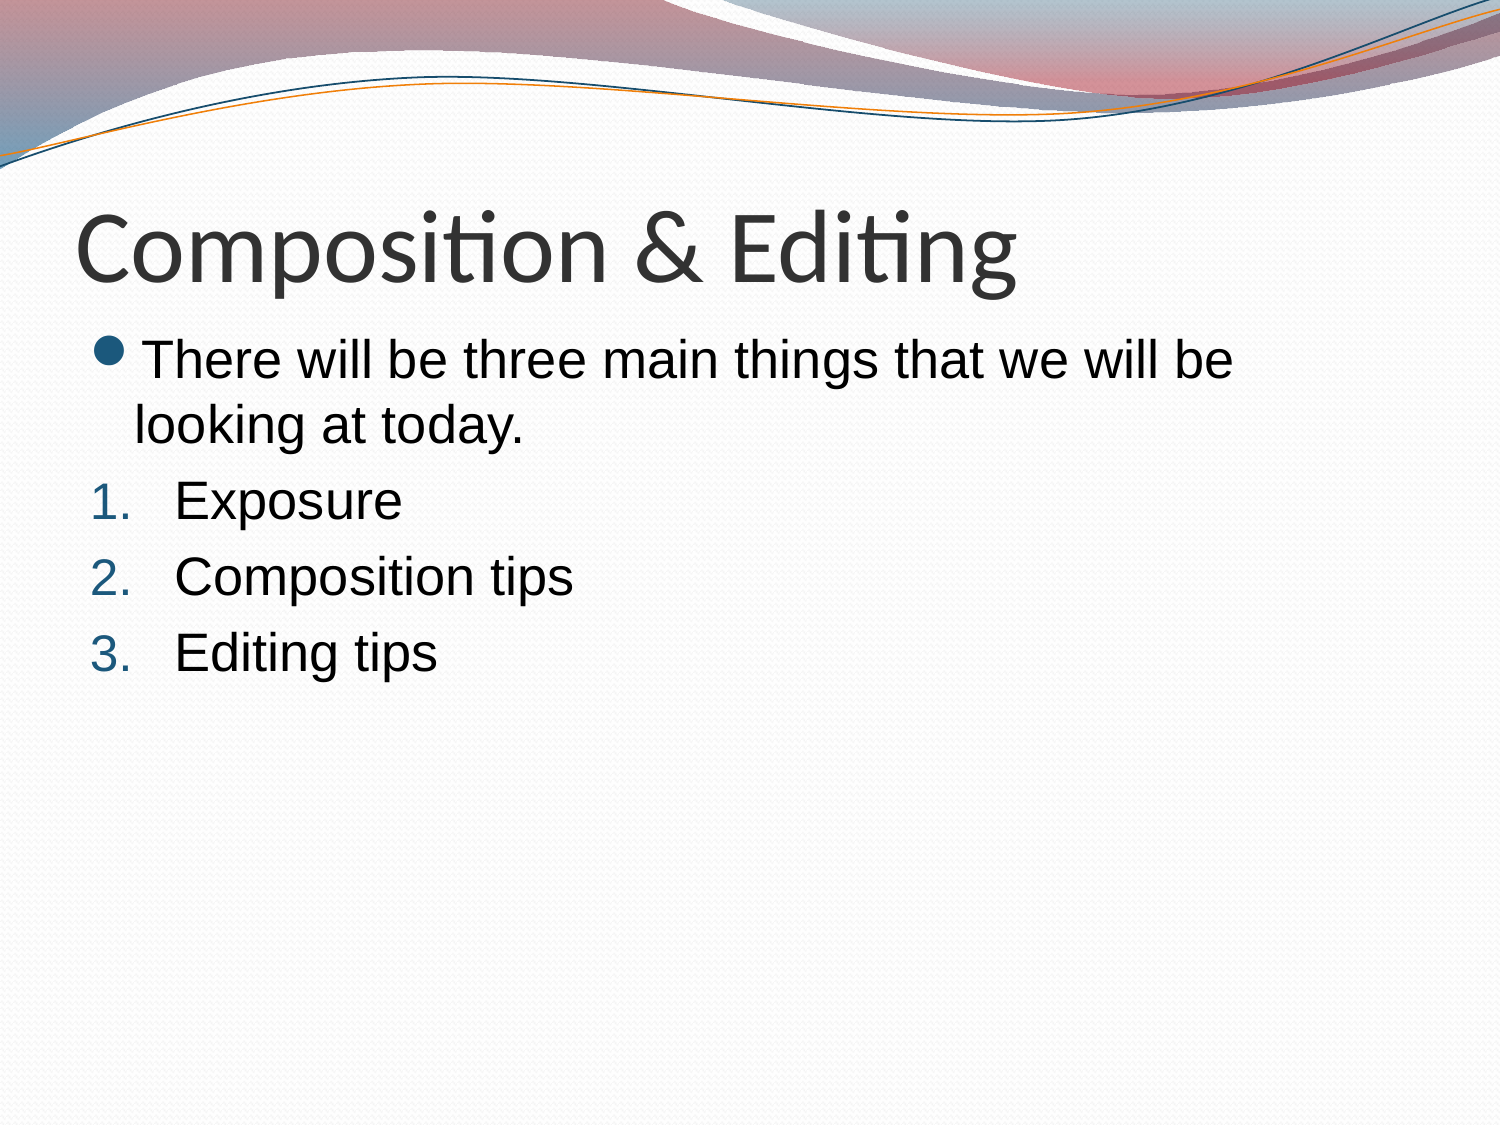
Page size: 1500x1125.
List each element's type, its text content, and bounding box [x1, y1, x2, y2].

list There will be three main things that we will be looking at today. Exposure Composition tips Editing tips [75, 317, 1425, 1038]
title Composition & Editing [75, 115, 1425, 303]
